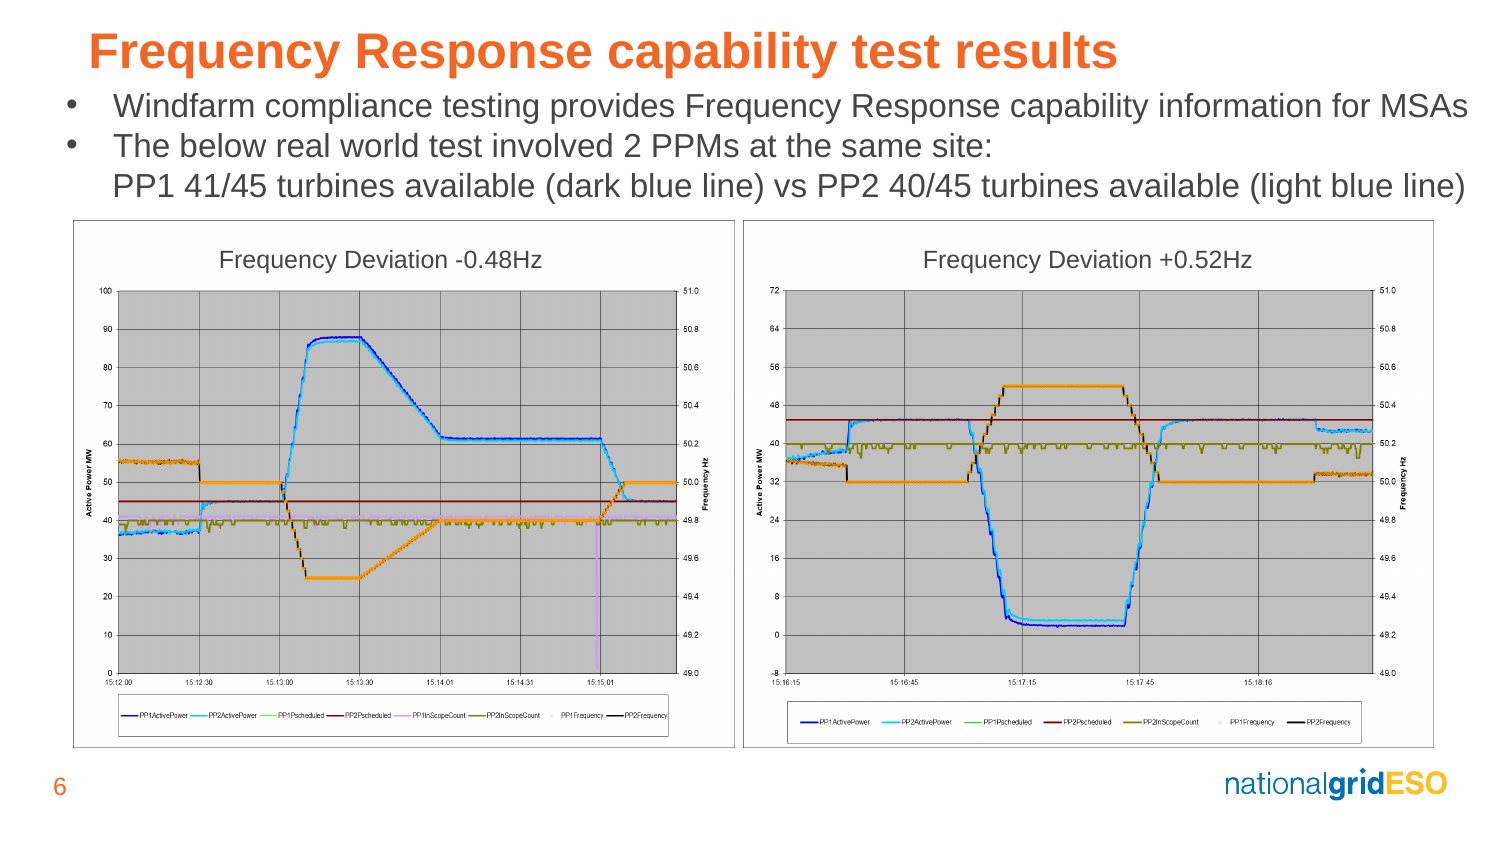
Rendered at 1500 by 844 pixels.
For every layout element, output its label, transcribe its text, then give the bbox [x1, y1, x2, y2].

picture [743, 220, 1435, 748]
text_box Windfarm compliance testing provides Frequency Response capability information for MSAs The below real world test involved 2 PPMs at the same site: PP1 41/45 turbines available (dark blue line) vs PP2 40/45 turbines available (light blue line) [66, 84, 1493, 285]
title Frequency Response capability test results [88, 30, 1482, 79]
picture [72, 220, 735, 748]
